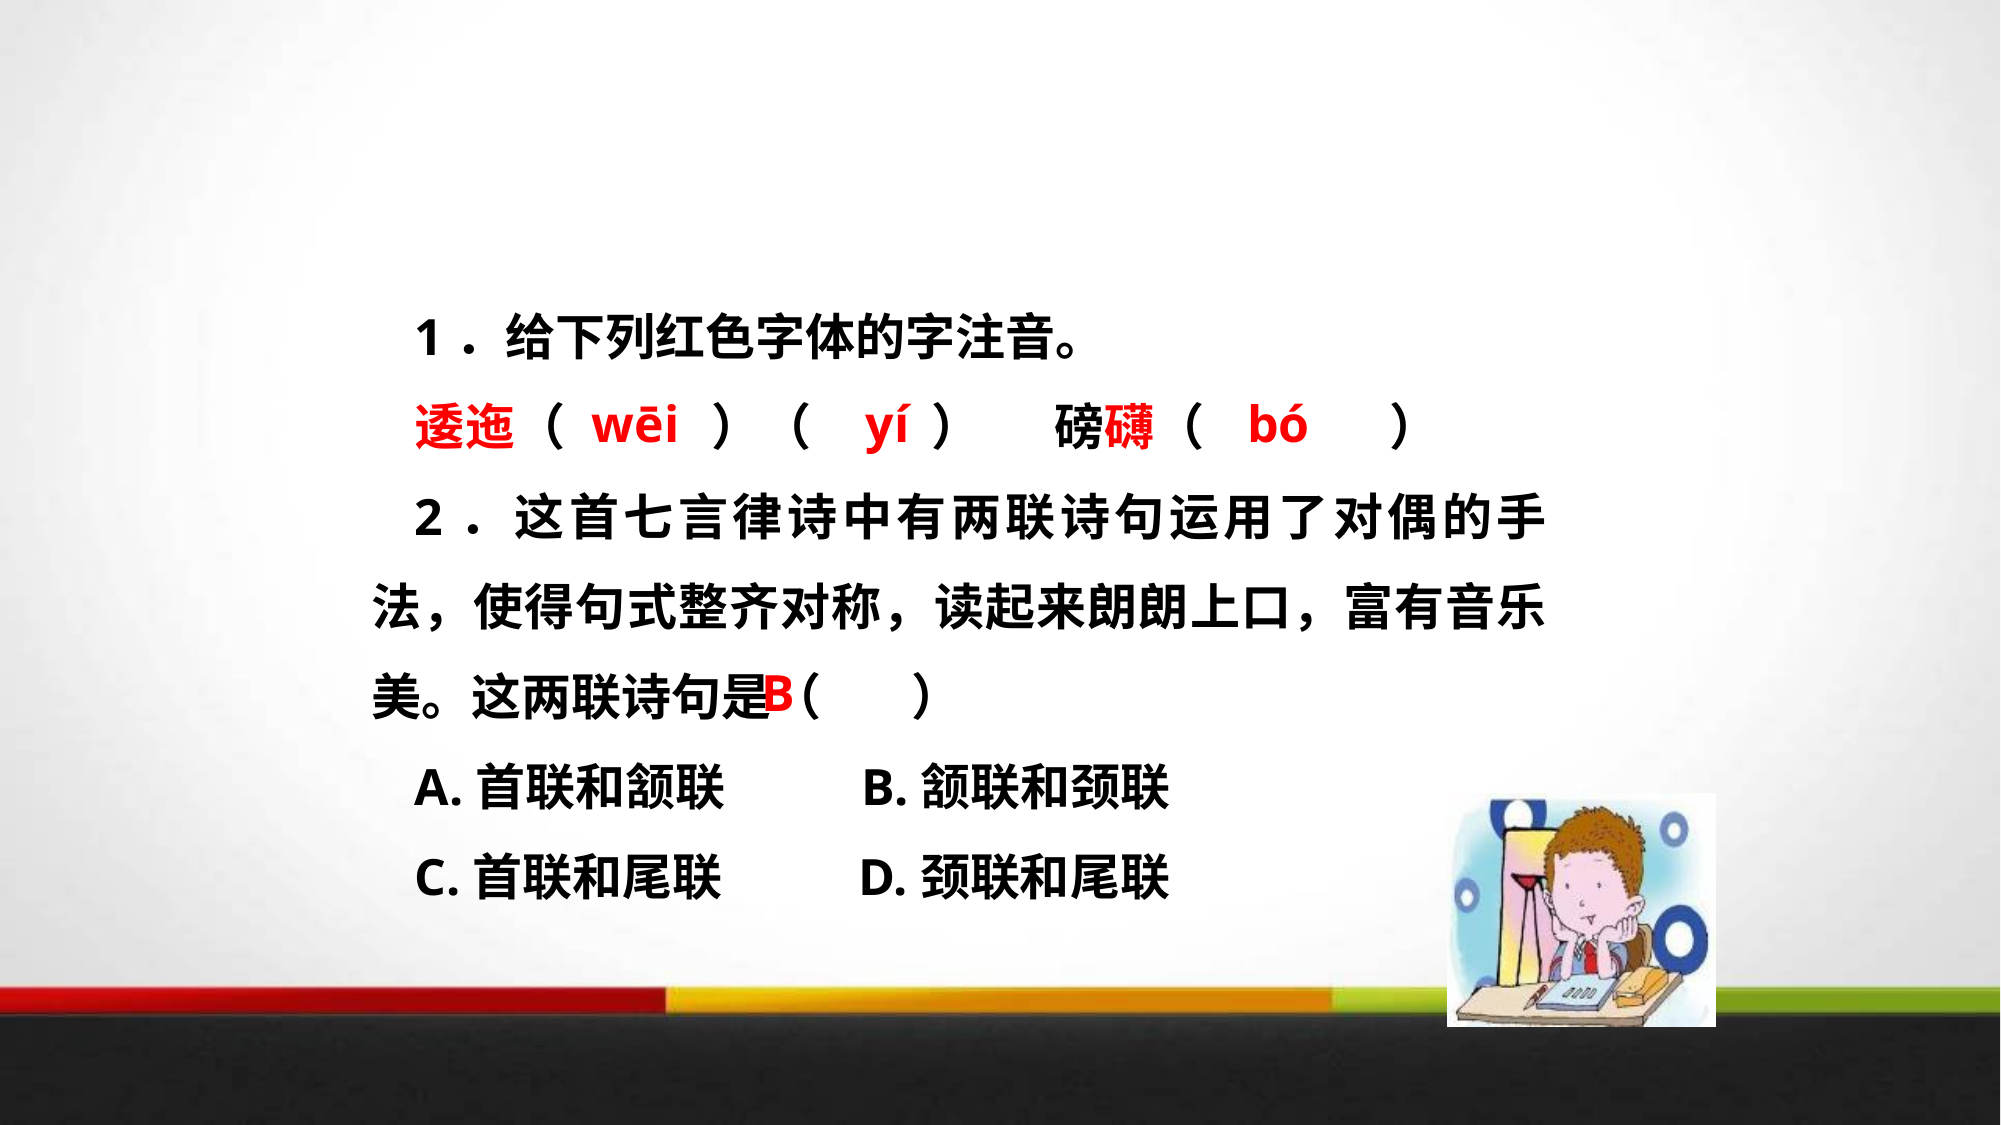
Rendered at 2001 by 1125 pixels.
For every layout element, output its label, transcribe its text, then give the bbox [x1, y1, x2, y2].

text_box wēi yí bó [577, 385, 1448, 460]
text_box B [747, 653, 811, 729]
text_box 1．给下列红色字体的字注音。 逶迤（ ）（ ） 磅礴（ ） 2．这首七言律诗中有两联诗句运用了对偶的手法，使得句式整齐对称，读起来朗朗上口，富有音乐美。这两联诗句是（ ） A.首联和颔联 B.颔联和颈联 C.首联和尾联 D.颈联和尾联 [356, 268, 1562, 913]
picture [0, 0, 2001, 1125]
